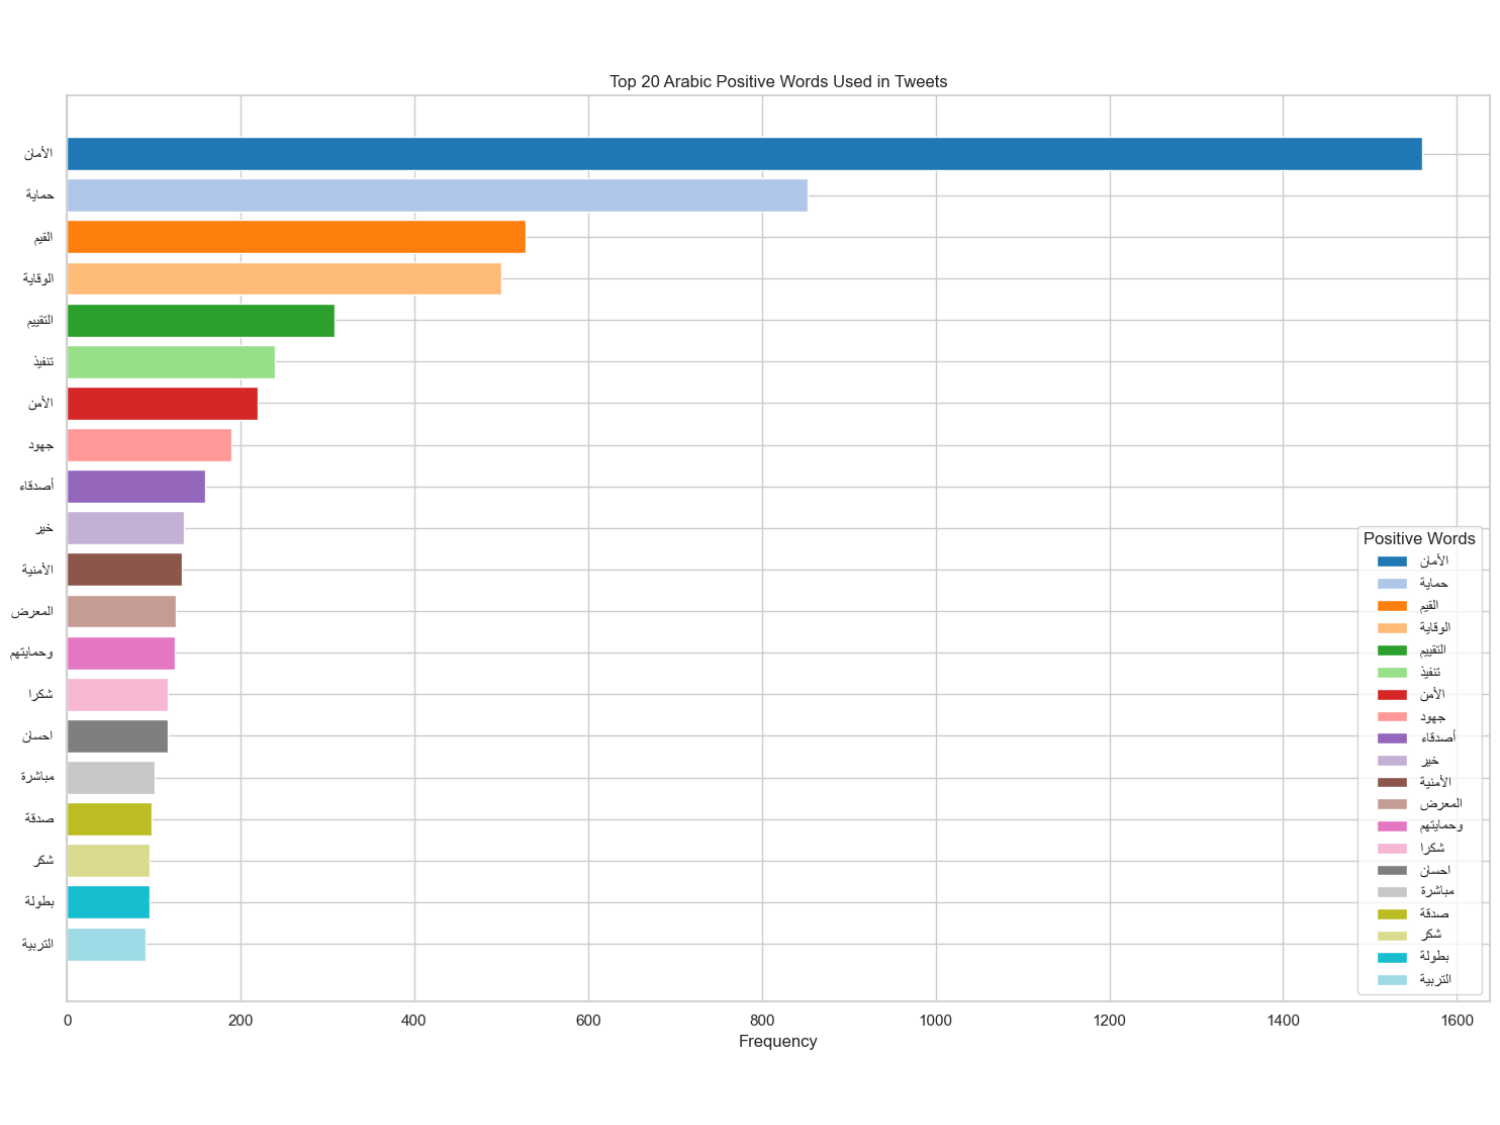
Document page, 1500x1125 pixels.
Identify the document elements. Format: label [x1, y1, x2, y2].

picture [0, 64, 1500, 1060]
